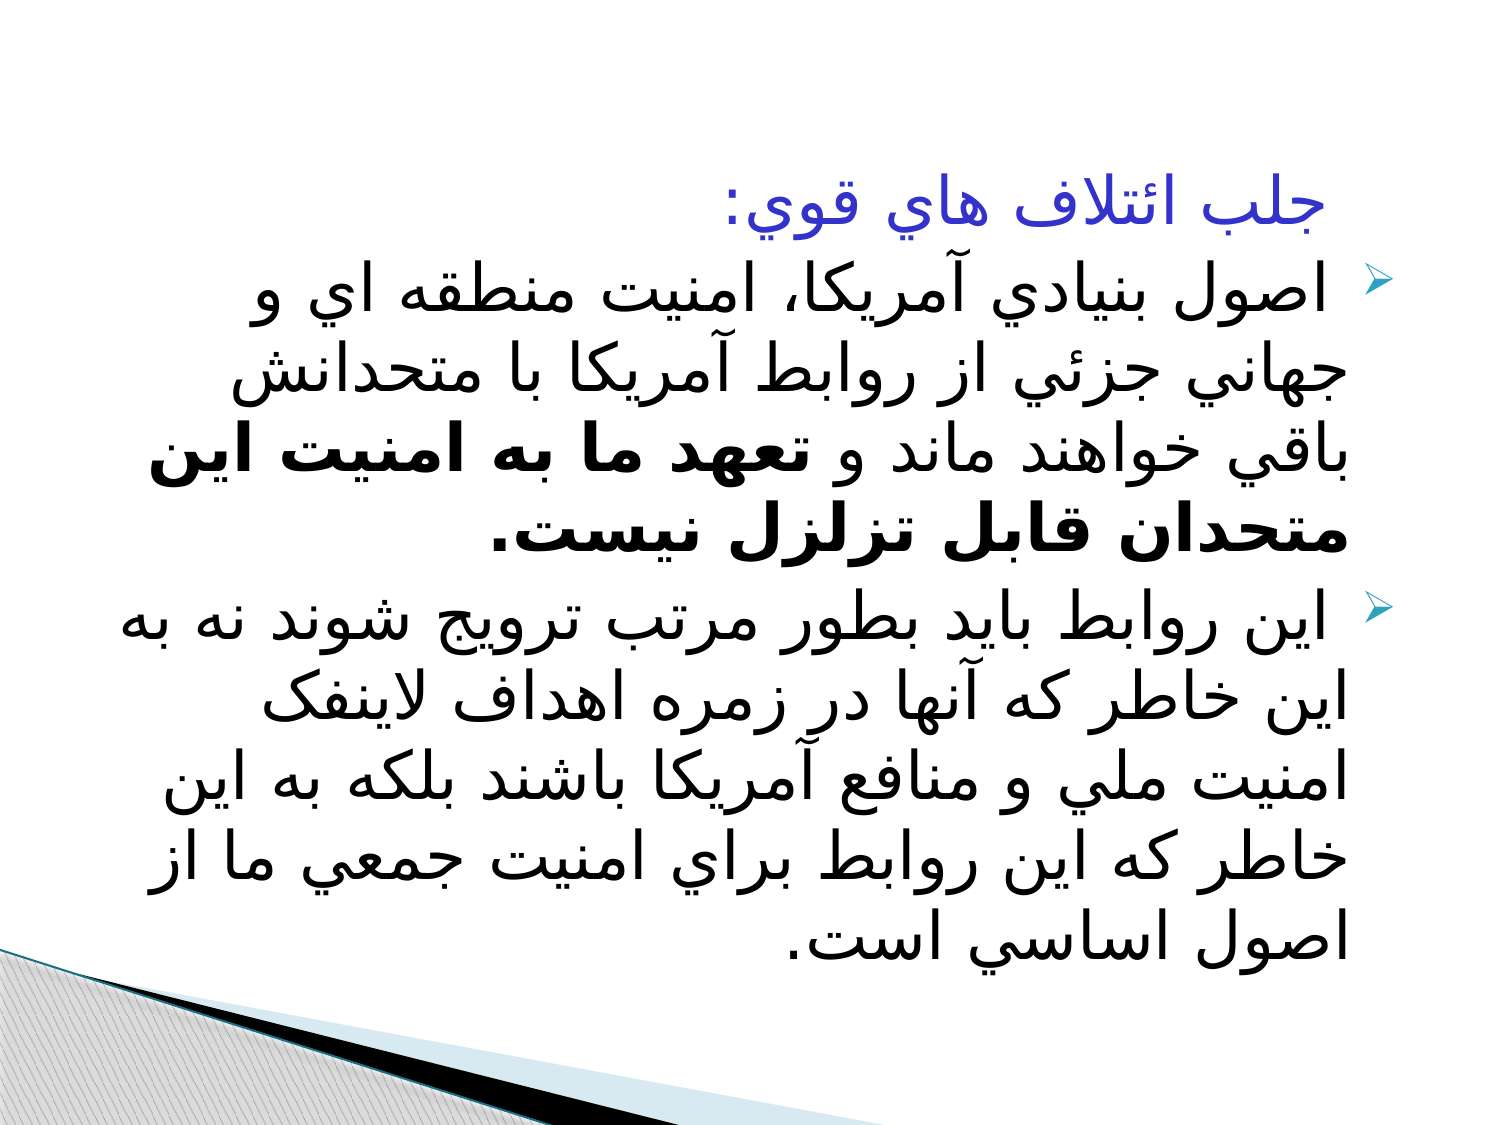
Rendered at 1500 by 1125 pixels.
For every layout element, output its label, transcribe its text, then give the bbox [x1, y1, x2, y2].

list جلب ائتلاف هاي قوي:‌ اصول بنيادي آمريکا، امنيت منطقه اي و جهاني جزئي از روابط آمريکا با متحدانش باقي خواهند ماند و تعهد ما به امنيت اين متحدان قابل تزلزل نيست. اين روابط بايد بطور مرتب ترويج شوند نه به اين خاطر که آنها در زمره اهداف لاينفک امنيت ملي و منافع آمريکا باشند بلکه به اين خاطر که اين روابط براي امنيت جمعي ما از اصول اساسي است. [75, 149, 1425, 986]
